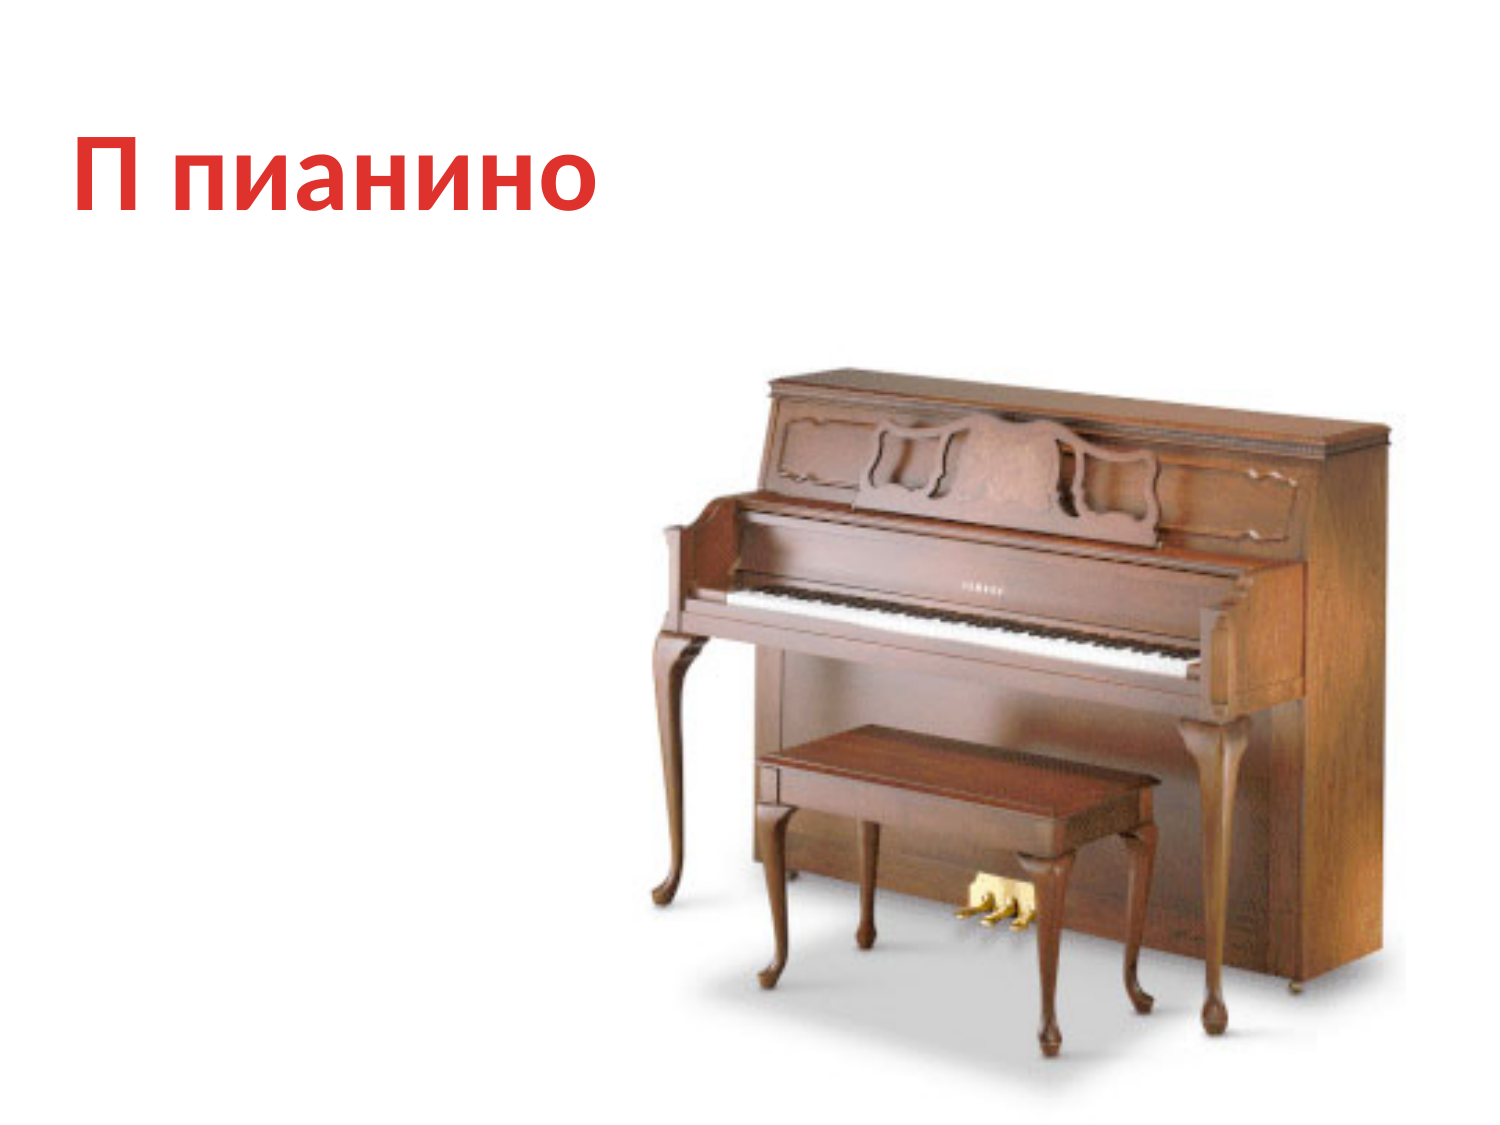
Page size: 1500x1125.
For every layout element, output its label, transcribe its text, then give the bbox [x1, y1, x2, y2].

text_box П пианино [56, 89, 615, 240]
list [631, 345, 1407, 1121]
